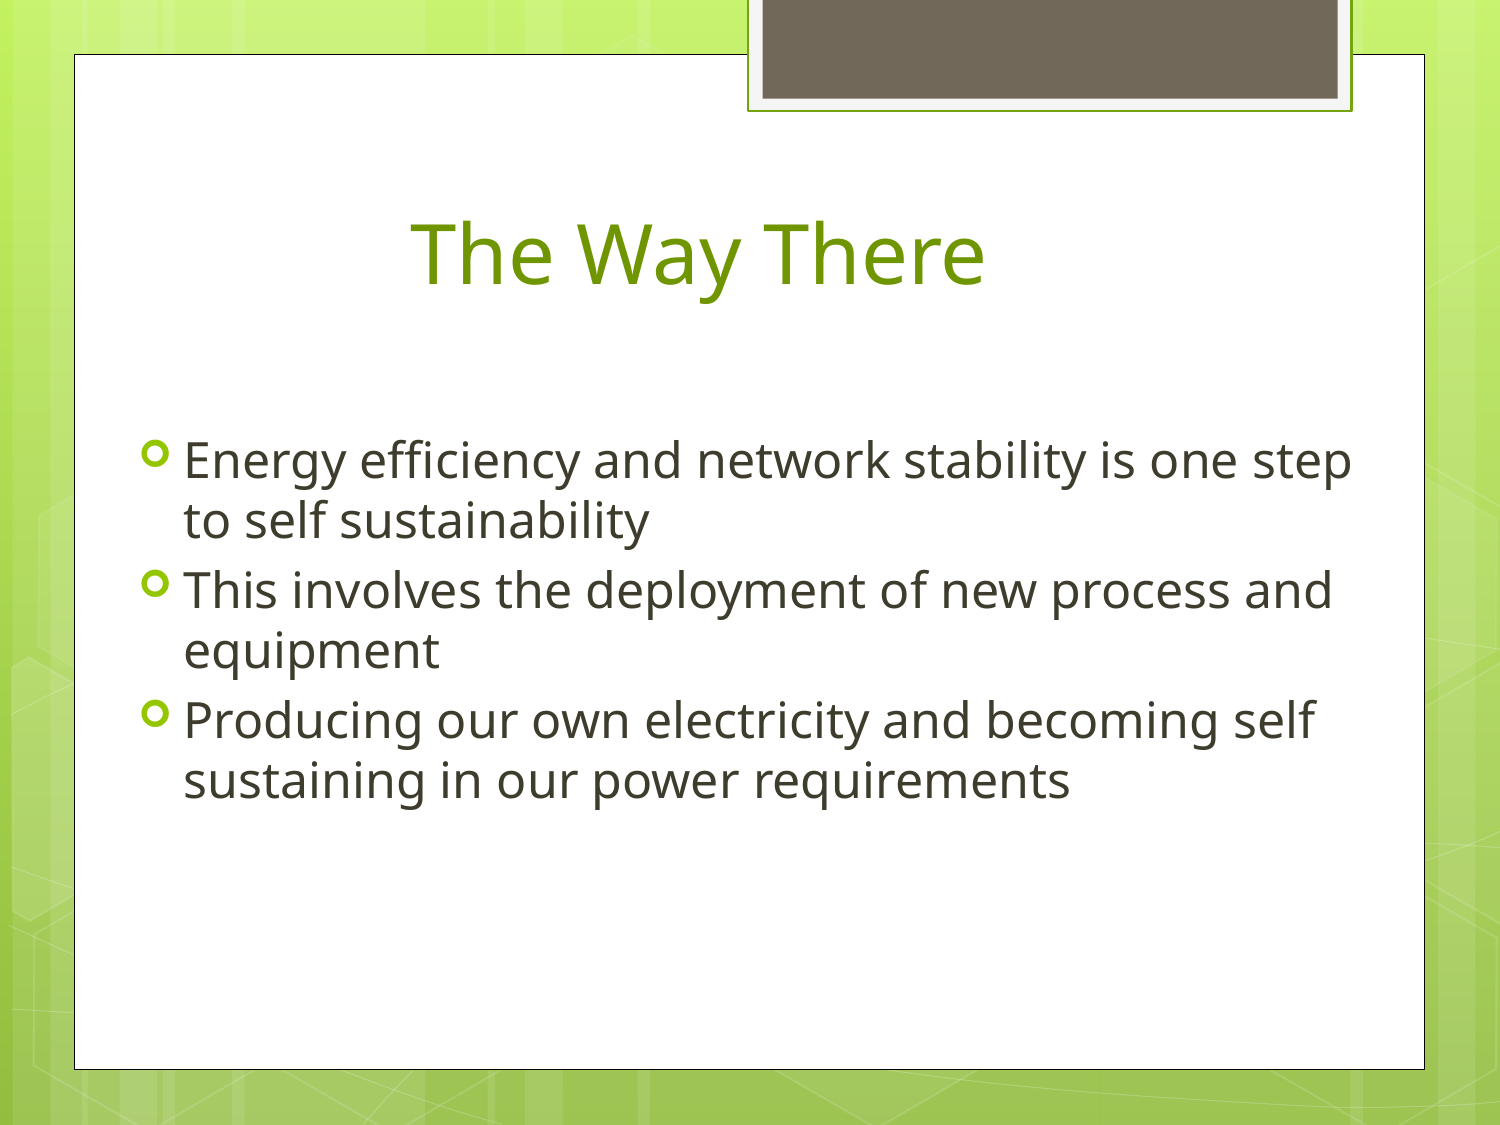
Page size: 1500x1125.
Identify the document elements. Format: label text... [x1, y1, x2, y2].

title The Way There [395, 184, 1022, 309]
list Energy efficiency and network stability is one step to self sustainability This involves the deployment of new process and equipment Producing our own electricity and becoming self sustaining in our power requirements [112, 420, 1400, 846]
